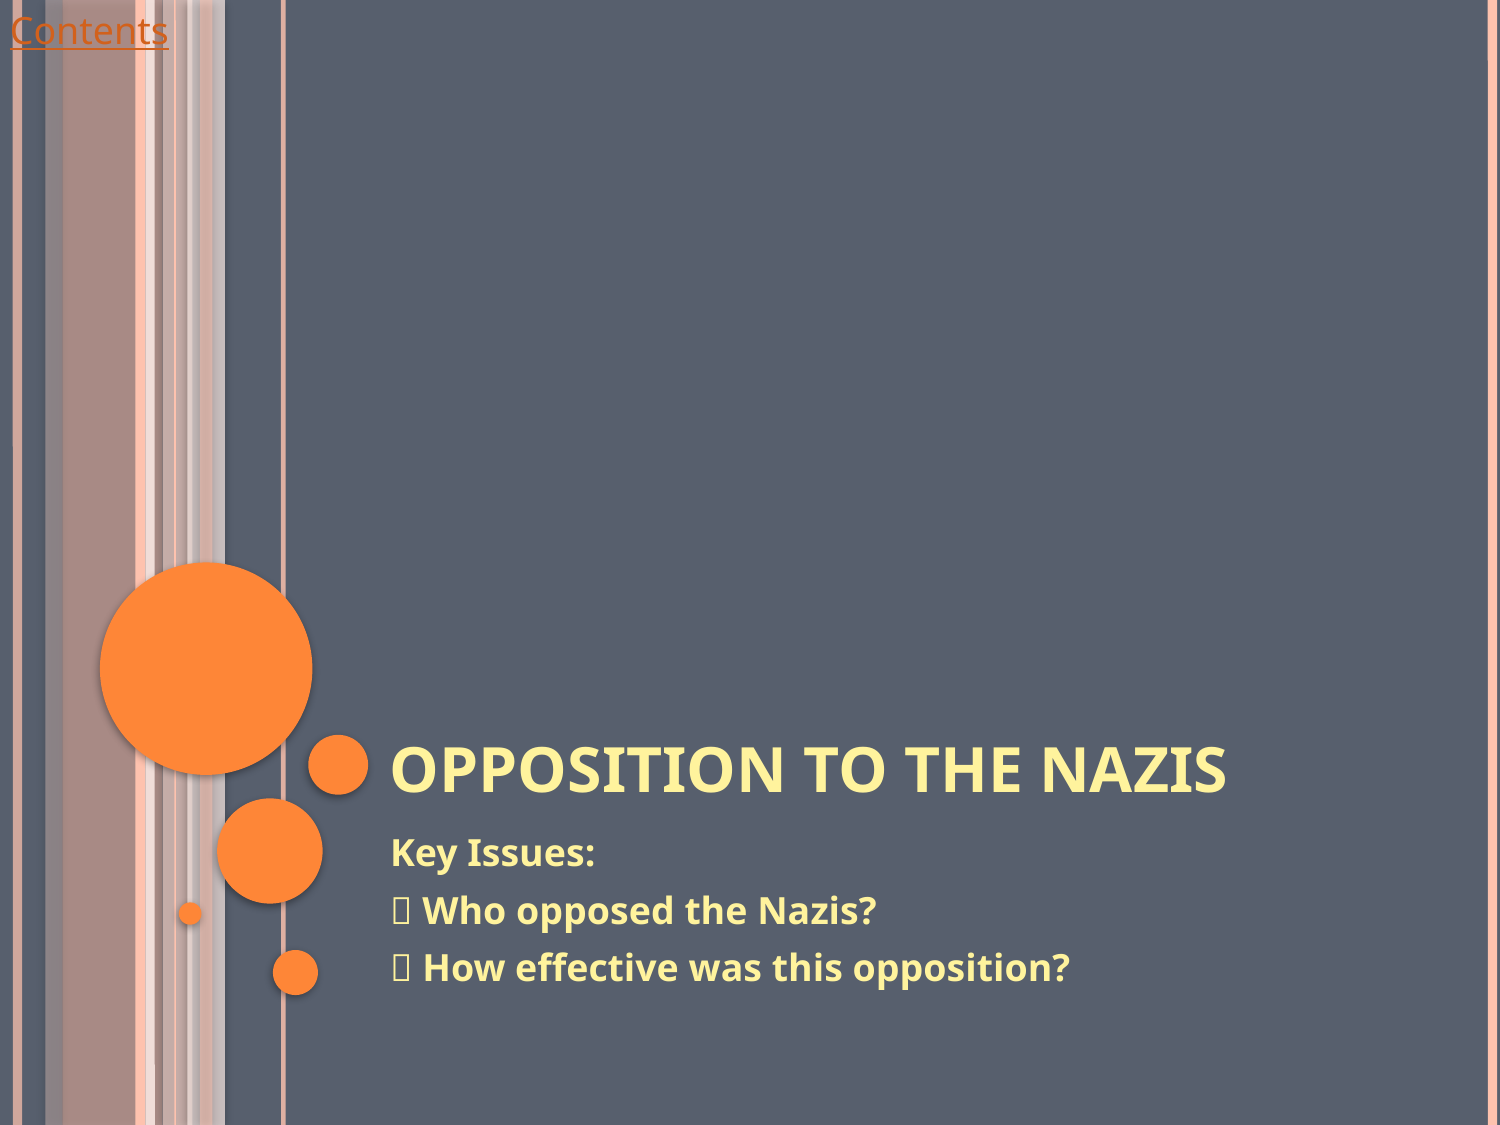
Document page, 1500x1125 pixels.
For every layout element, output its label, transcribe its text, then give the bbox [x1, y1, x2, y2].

list Key Issues:  Who opposed the Nazis?  How effective was this opposition? [374, 821, 1388, 1048]
title Opposition to the Nazis [375, 474, 1388, 812]
